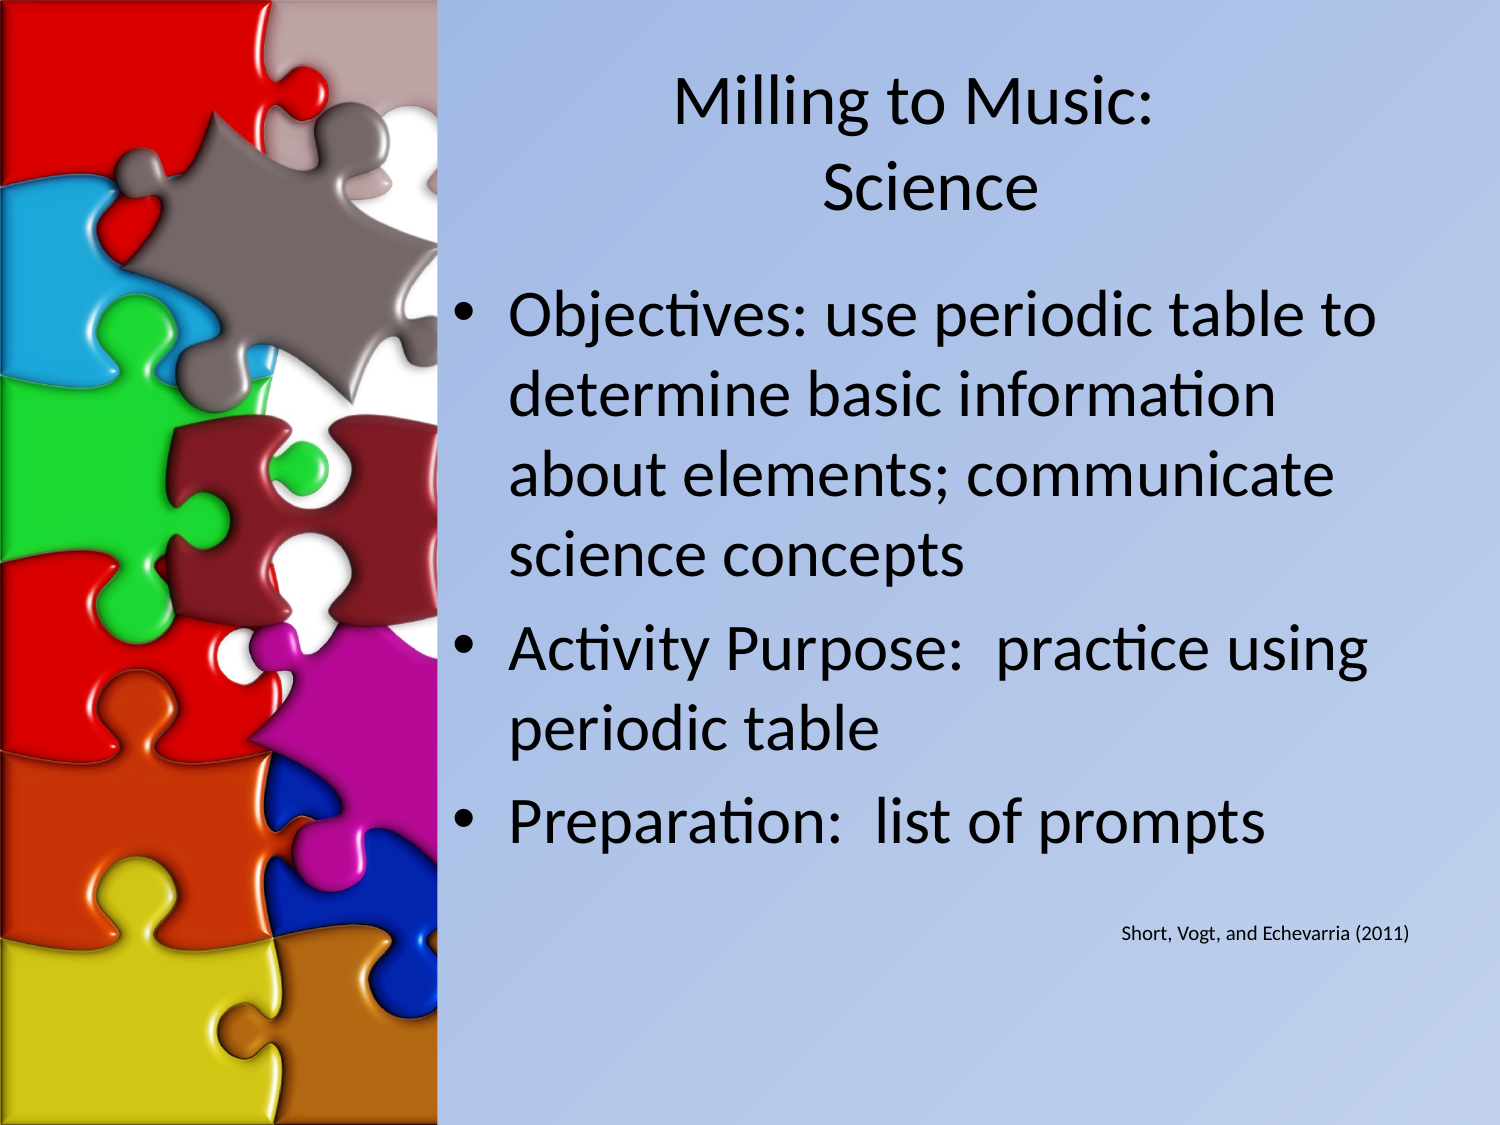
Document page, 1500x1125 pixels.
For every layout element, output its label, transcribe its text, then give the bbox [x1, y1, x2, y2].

title Milling to Music: Science [437, 45, 1425, 233]
list Objectives: use periodic table to determine basic information about elements; communicate science concepts Activity Purpose: practice using periodic table Preparation: list of prompts Short, Vogt, and Echevarria (2011) [437, 262, 1425, 1005]
picture [0, 0, 438, 1125]
